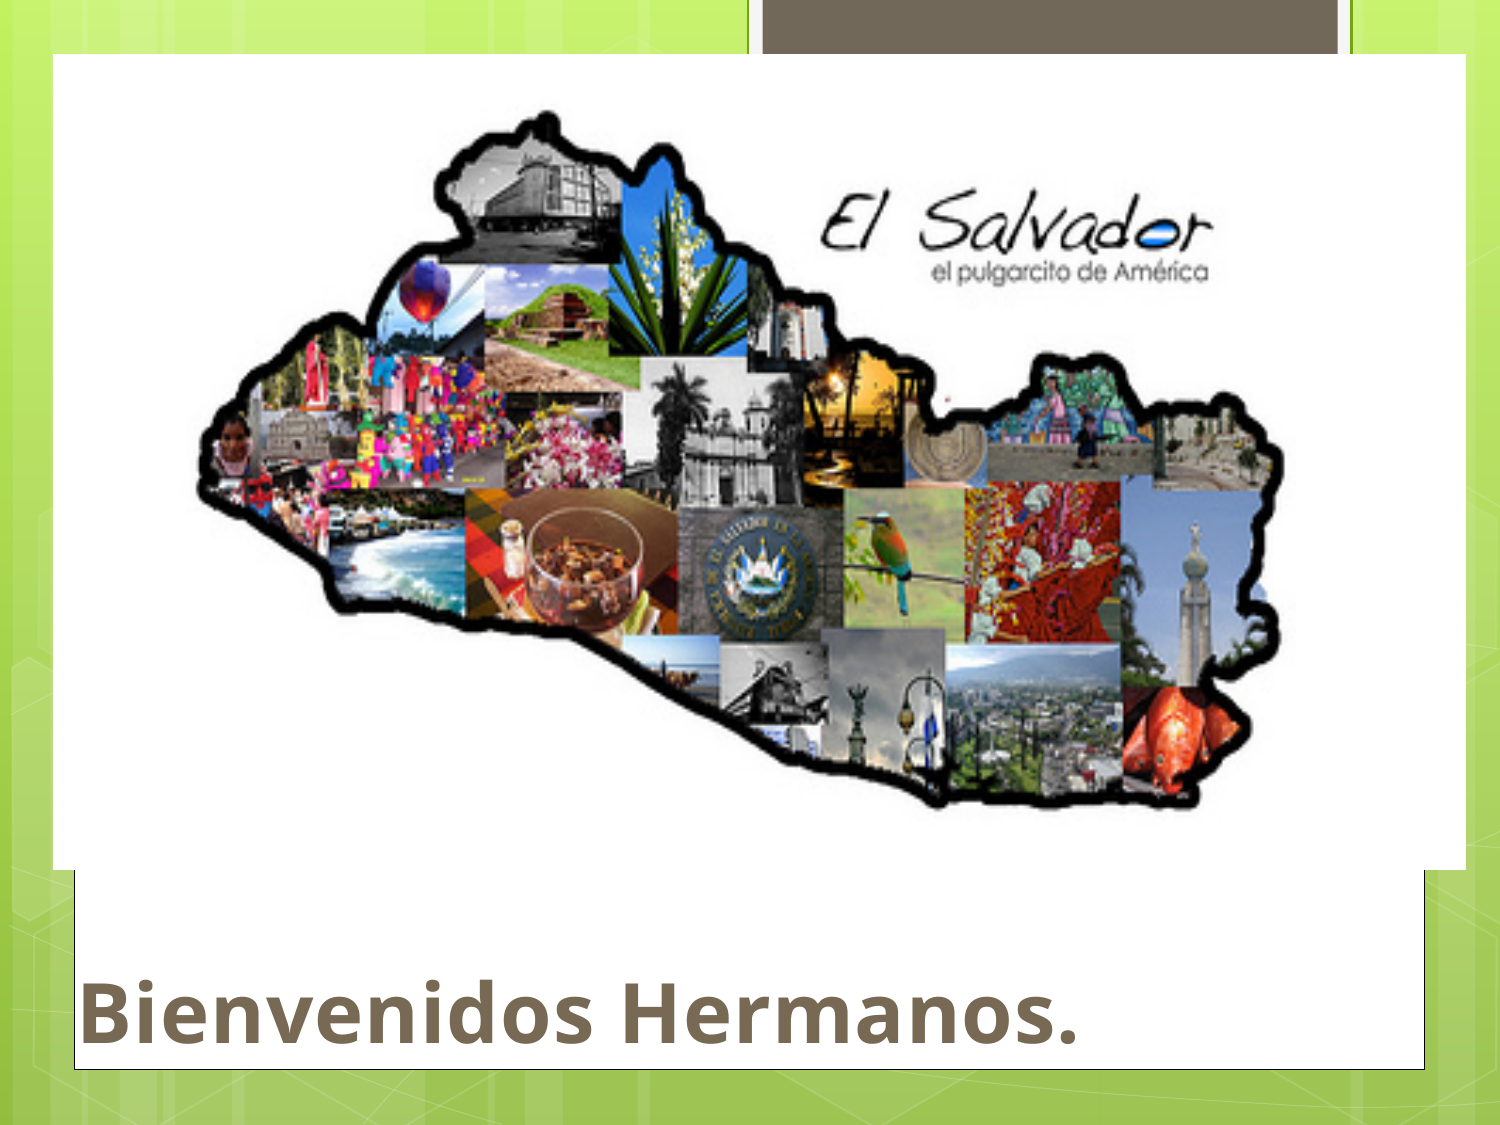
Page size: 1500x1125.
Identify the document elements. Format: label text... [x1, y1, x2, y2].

text_box Bienvenidos Hermanos. [61, 952, 1098, 1068]
picture [52, 54, 1467, 870]
